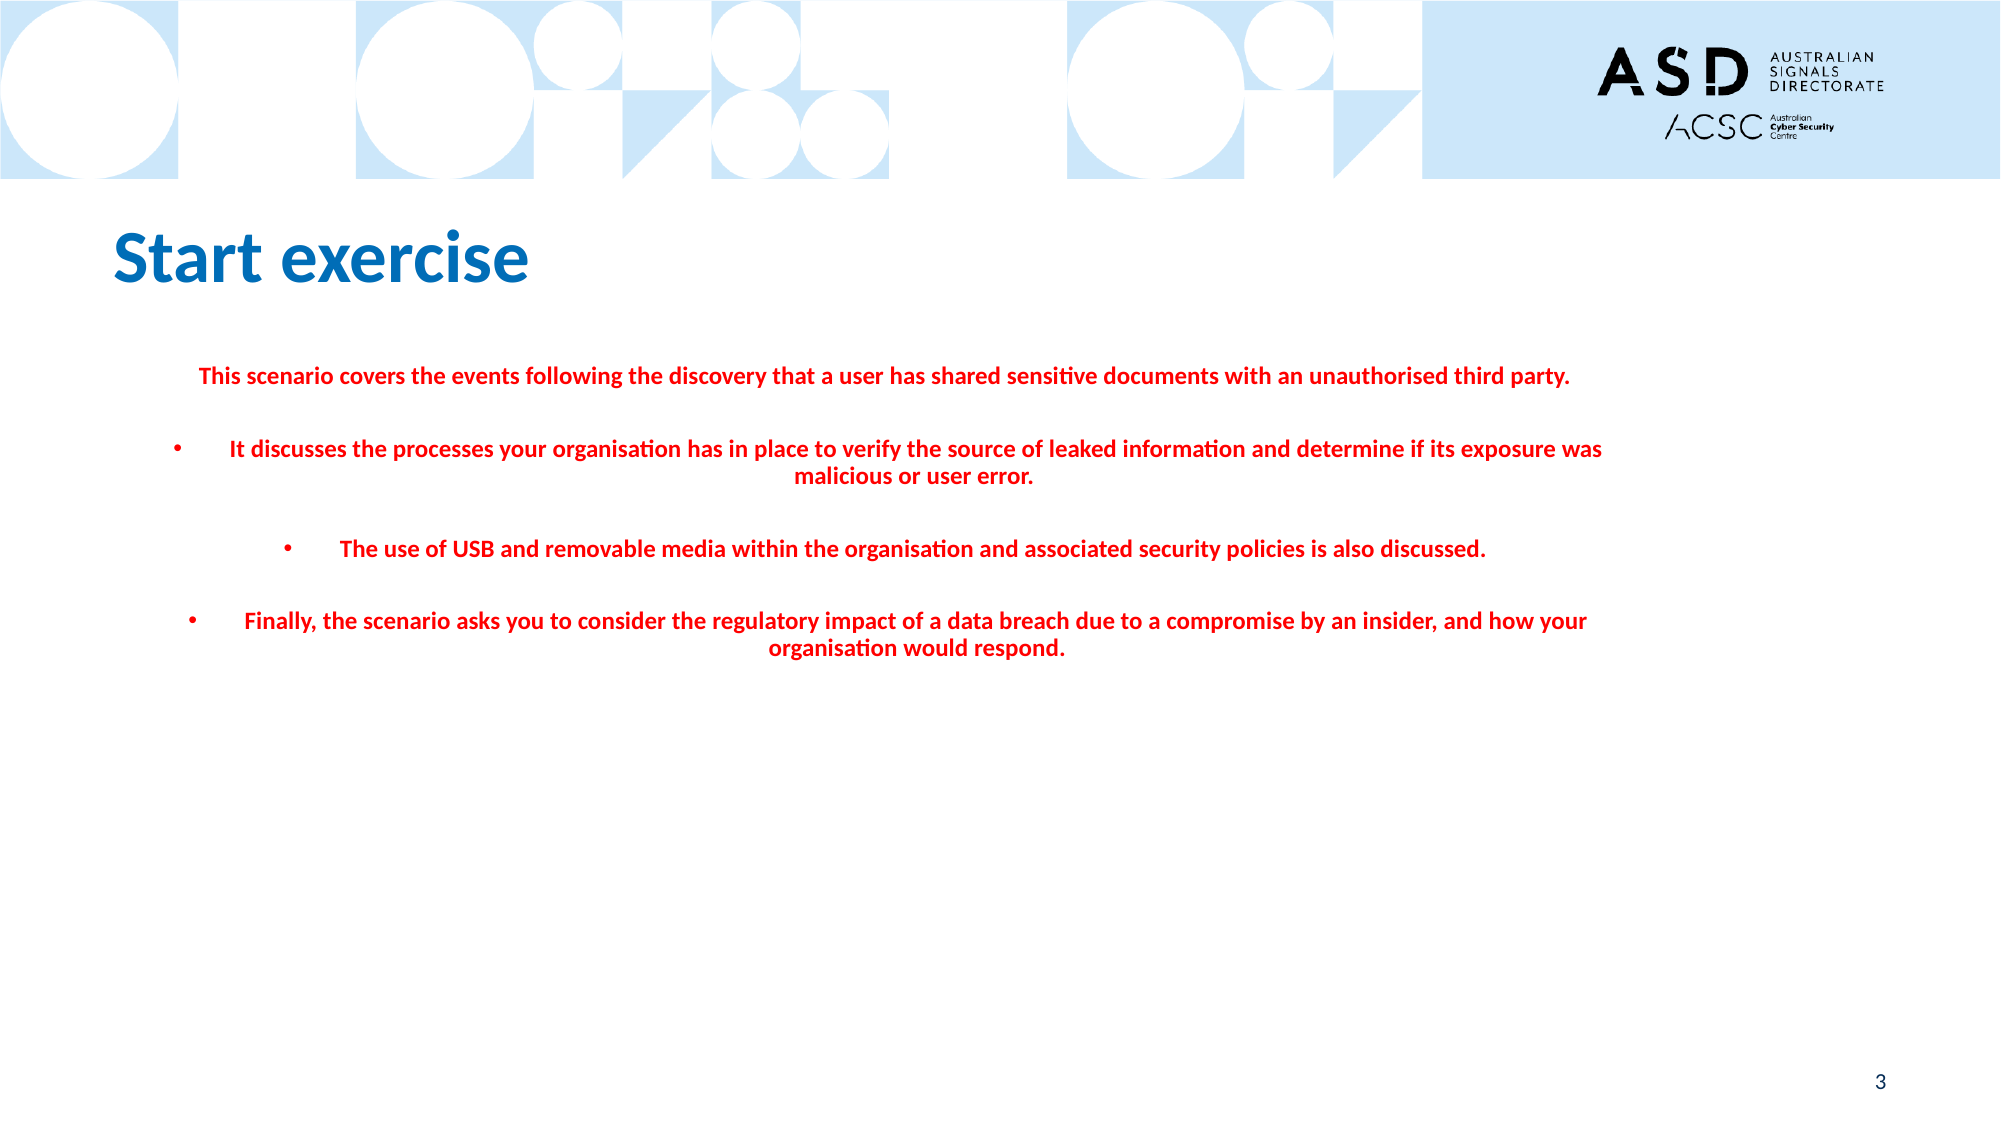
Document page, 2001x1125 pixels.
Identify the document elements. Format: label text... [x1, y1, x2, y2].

picture [0, 0, 2001, 179]
slide_number 3 [1799, 1050, 1902, 1111]
title Start exercise [98, 178, 1373, 338]
list This scenario covers the events following the discovery that a user has shared sensitive documents with an unauthorised third party. It discusses the processes your organisation has in place to verify the source of leaked information and determine if its exposure was malicious or user error. The use of USB and removable media within the organisation and associated security policies is also discussed. Finally, the scenario asks you to consider the regulatory impact of a data breach due to a compromise by an insider, and how your organisation would respond. [110, 355, 1668, 955]
